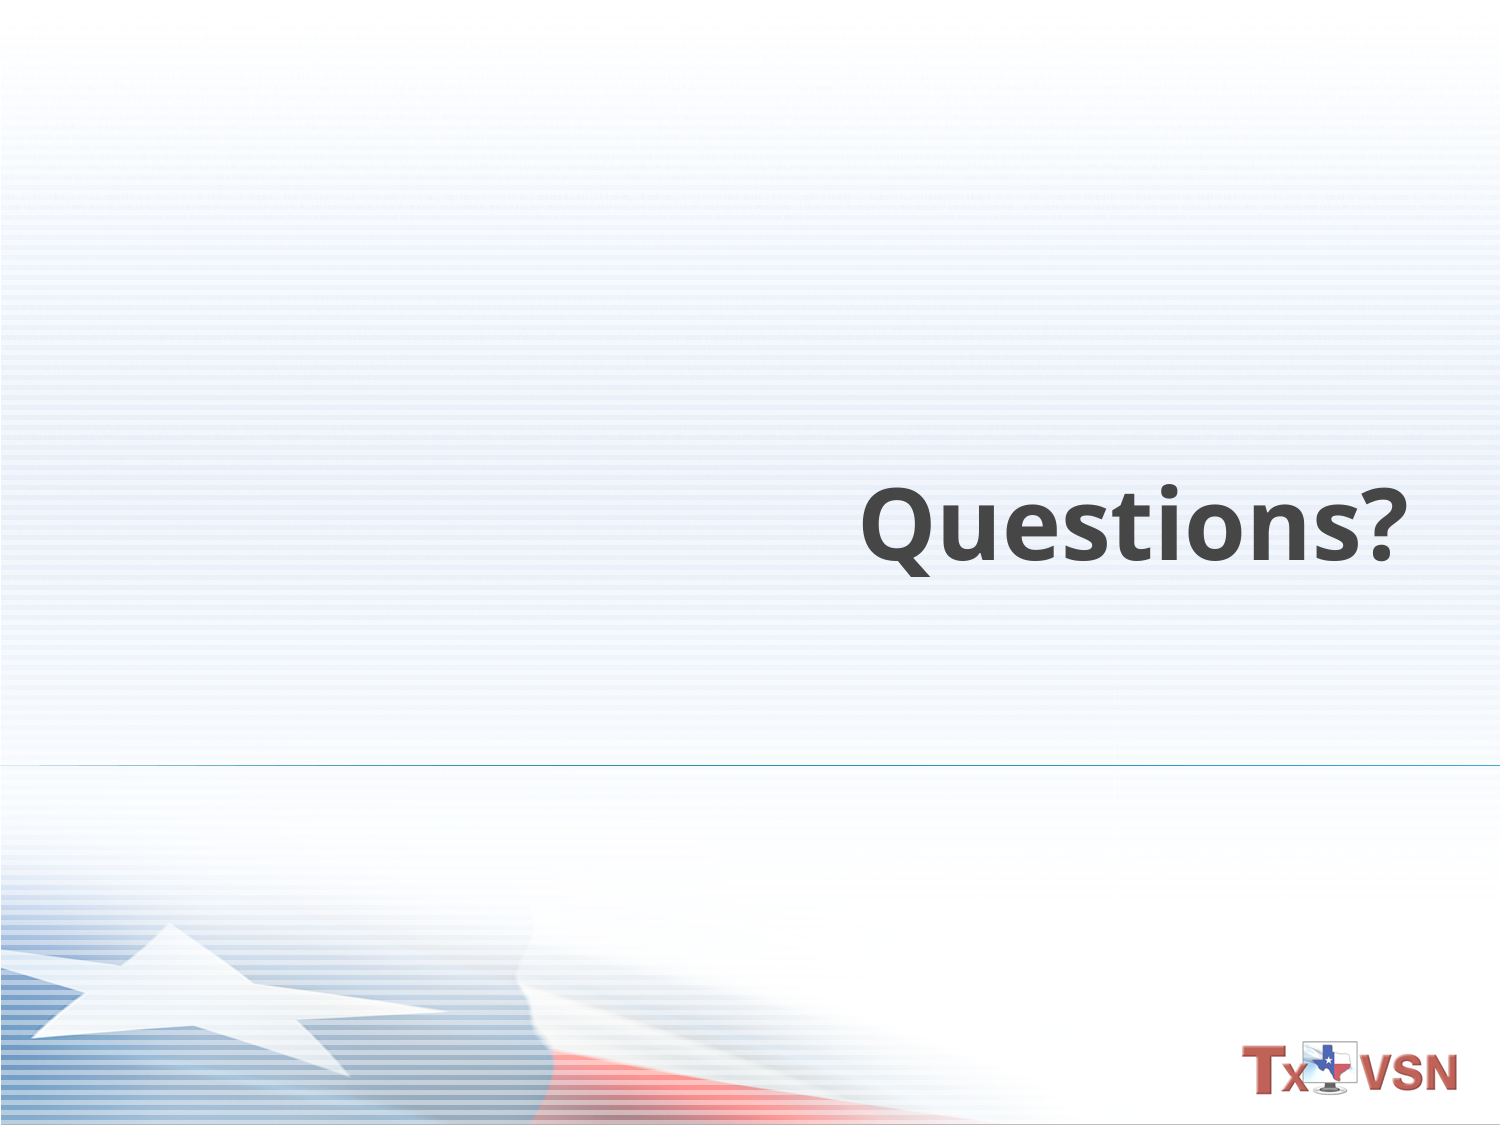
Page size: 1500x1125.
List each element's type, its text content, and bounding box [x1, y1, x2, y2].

picture [0, 0, 1500, 1125]
title Questions? [187, 287, 1425, 588]
